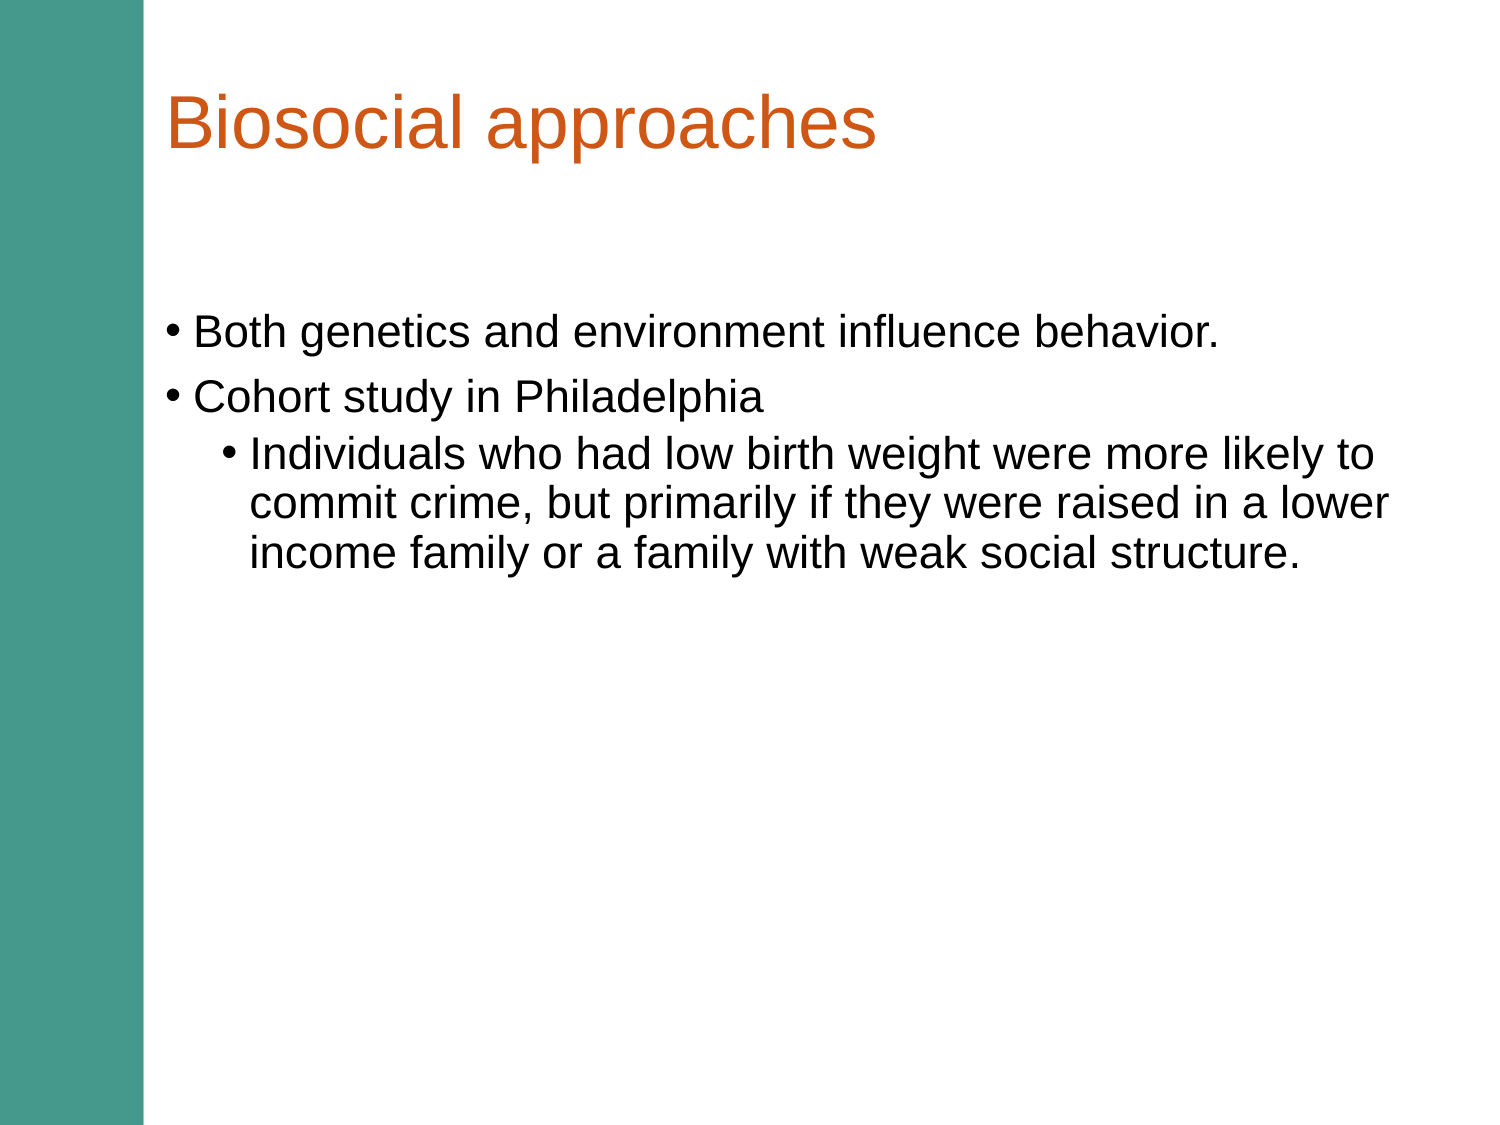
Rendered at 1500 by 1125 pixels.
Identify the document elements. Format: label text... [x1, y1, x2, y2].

picture [0, 0, 1500, 1125]
title Biosocial approaches [150, 49, 1444, 200]
list Both genetics and environment influence behavior. Cohort study in Philadelphia Individuals who had low birth weight were more likely to commit crime, but primarily if they were raised in a lower income family or a family with weak social structure. [150, 299, 1444, 1014]
